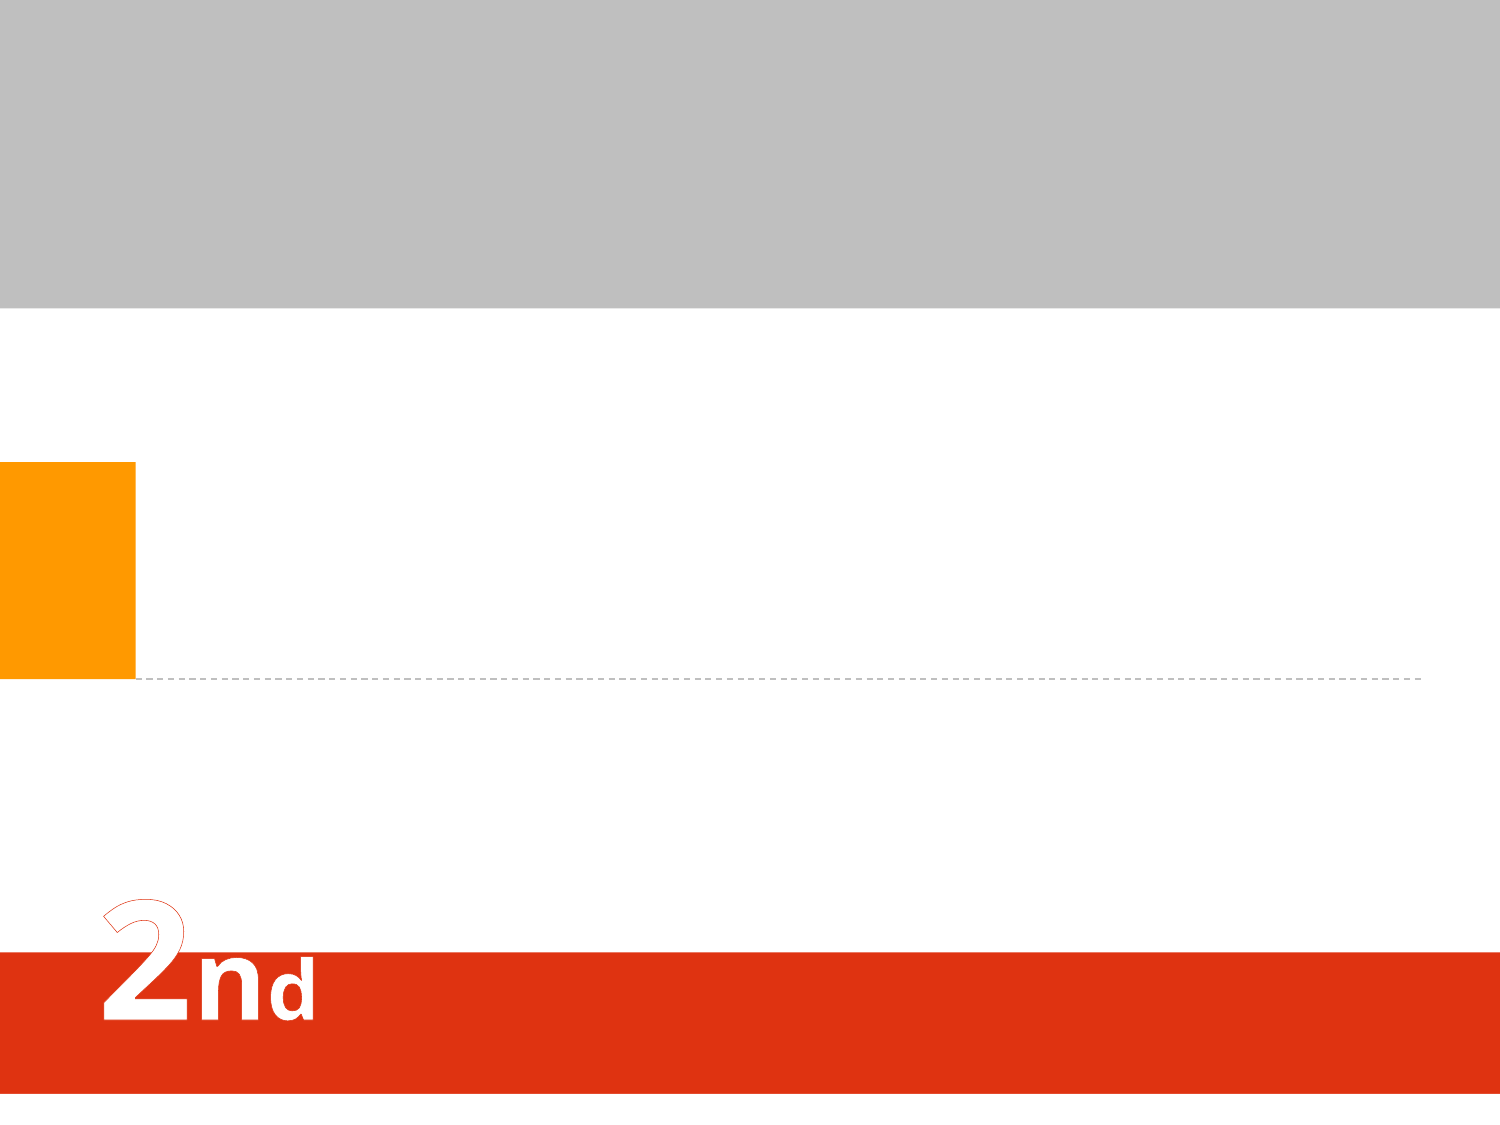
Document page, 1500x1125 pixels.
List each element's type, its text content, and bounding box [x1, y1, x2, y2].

text_box [0, 0, 1500, 311]
text_box 2nd [82, 845, 475, 1061]
text_box [0, 462, 136, 680]
